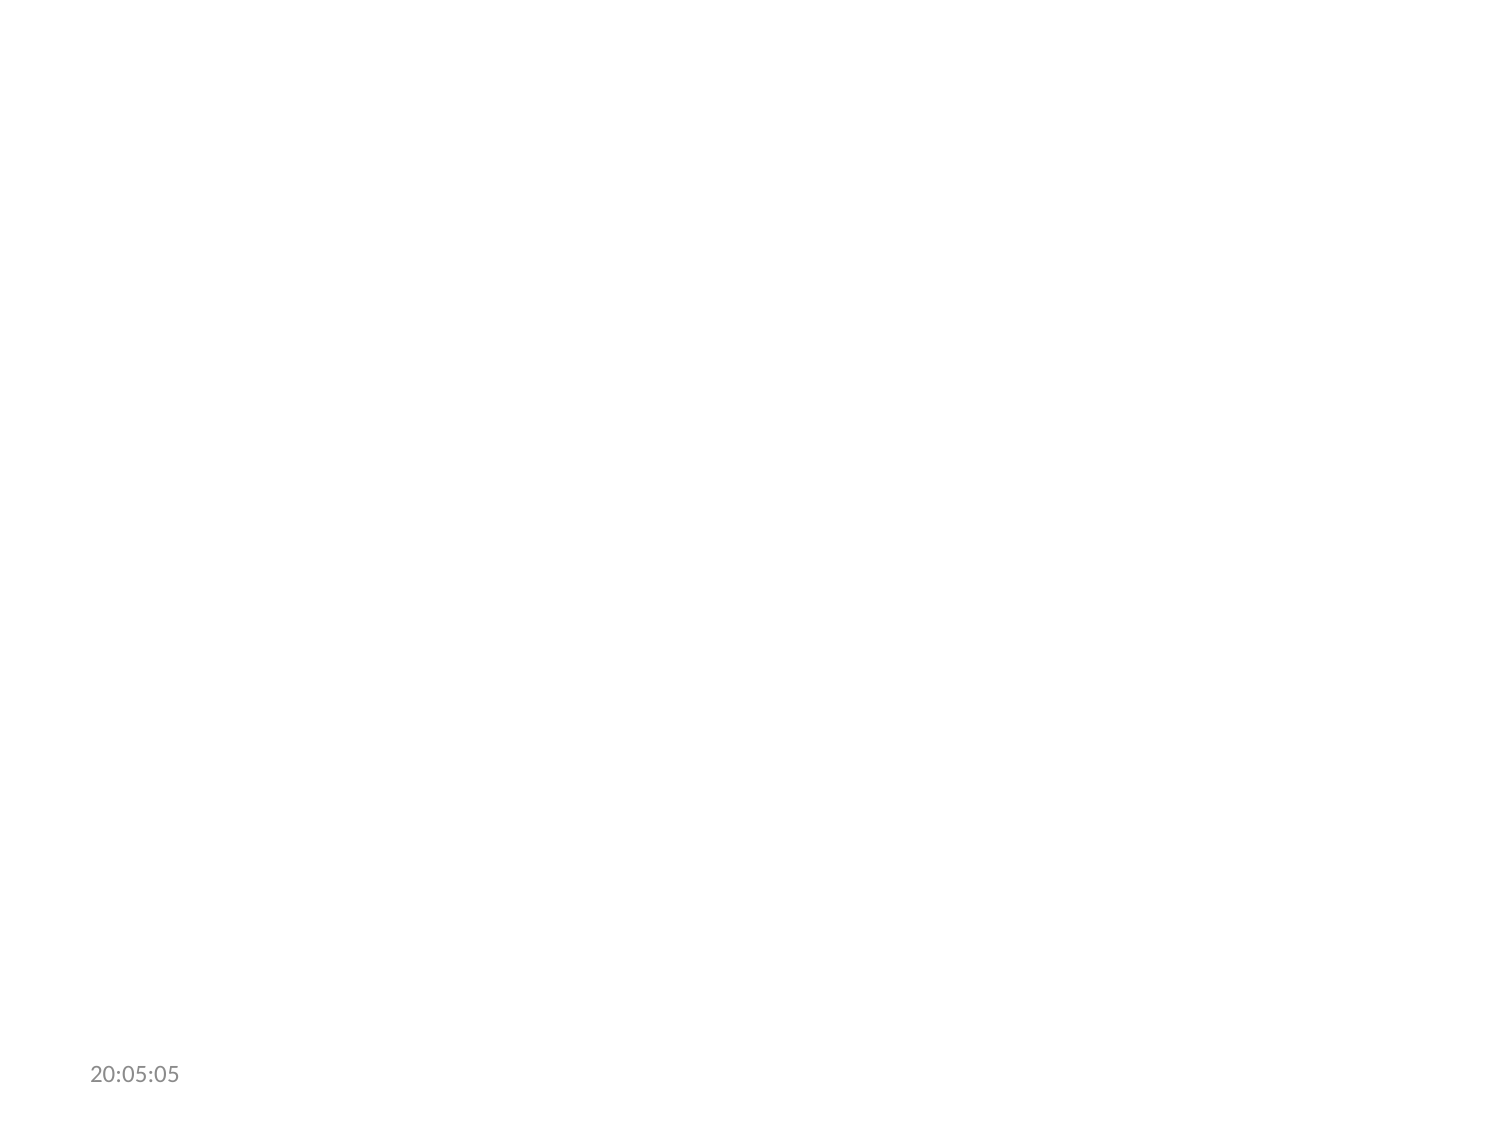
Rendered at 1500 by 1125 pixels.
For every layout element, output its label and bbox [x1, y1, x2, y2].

slide_number [75, 1042, 425, 1103]
